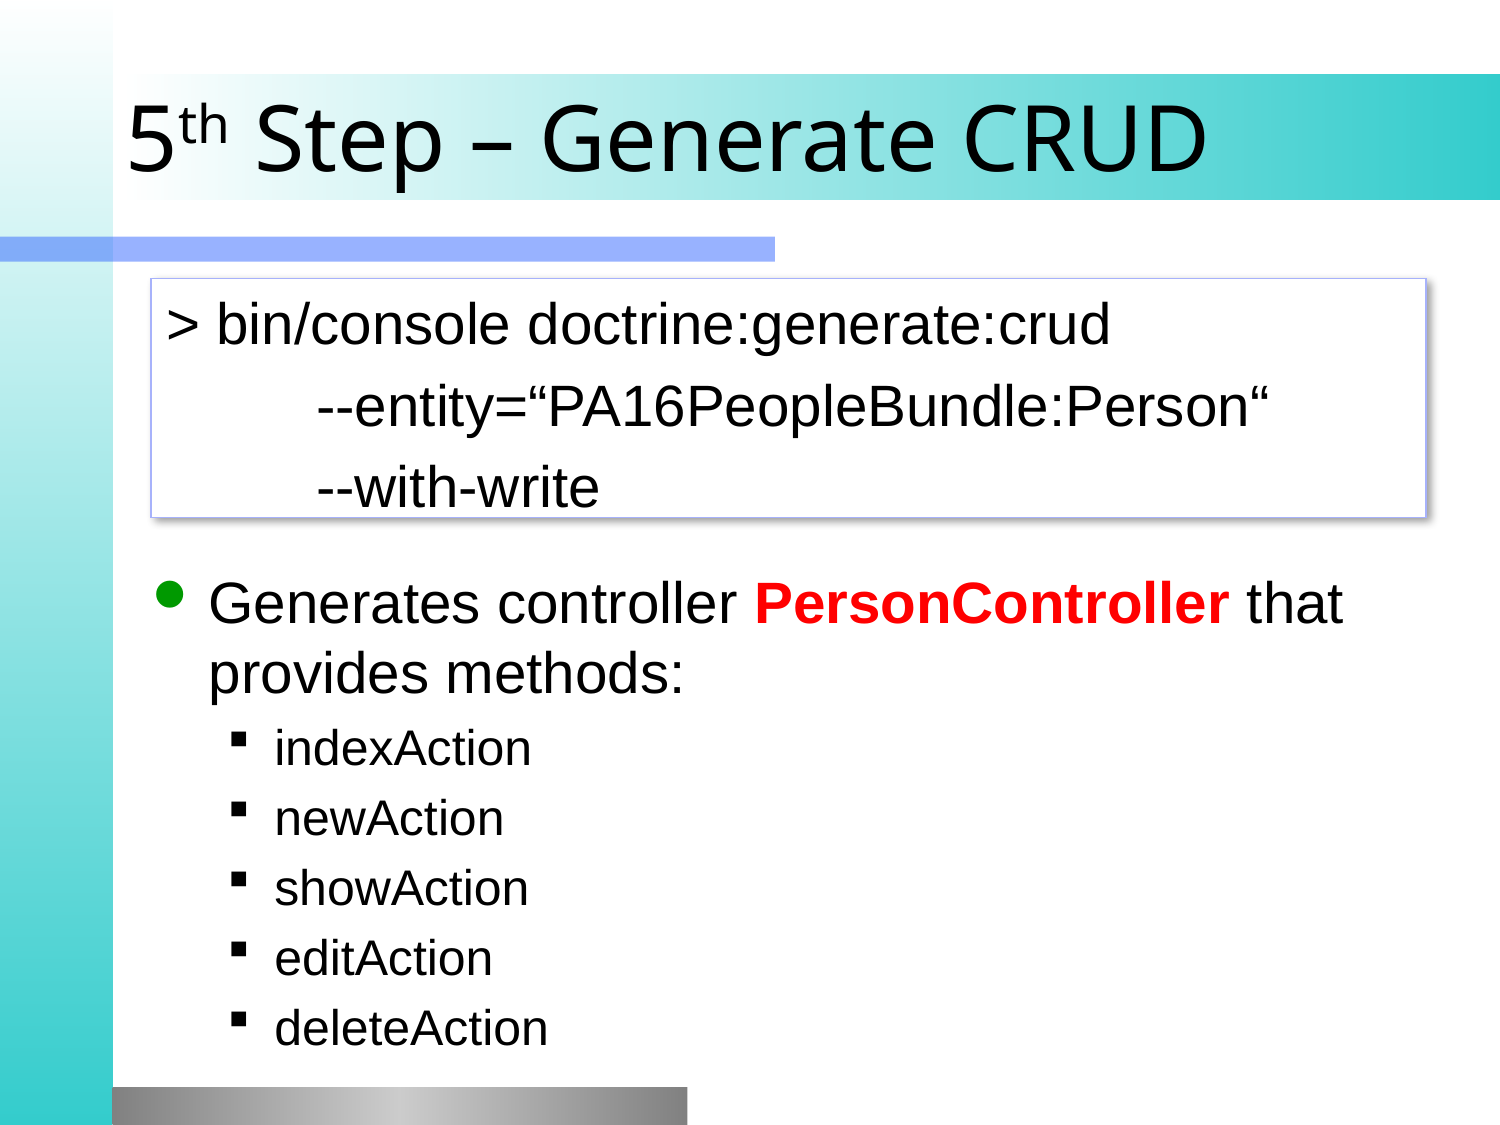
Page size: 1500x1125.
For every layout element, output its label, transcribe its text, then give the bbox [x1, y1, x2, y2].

text_box Generates controller PersonController that provides methods: indexAction newAction showAction editAction deleteAction [137, 557, 1413, 1063]
list > bin/console doctrine:generate:crud --entity=“PA16PeopleBundle:Person“ --with-write [150, 278, 1427, 518]
title 5th Step – Generate CRUD [110, 40, 1386, 229]
